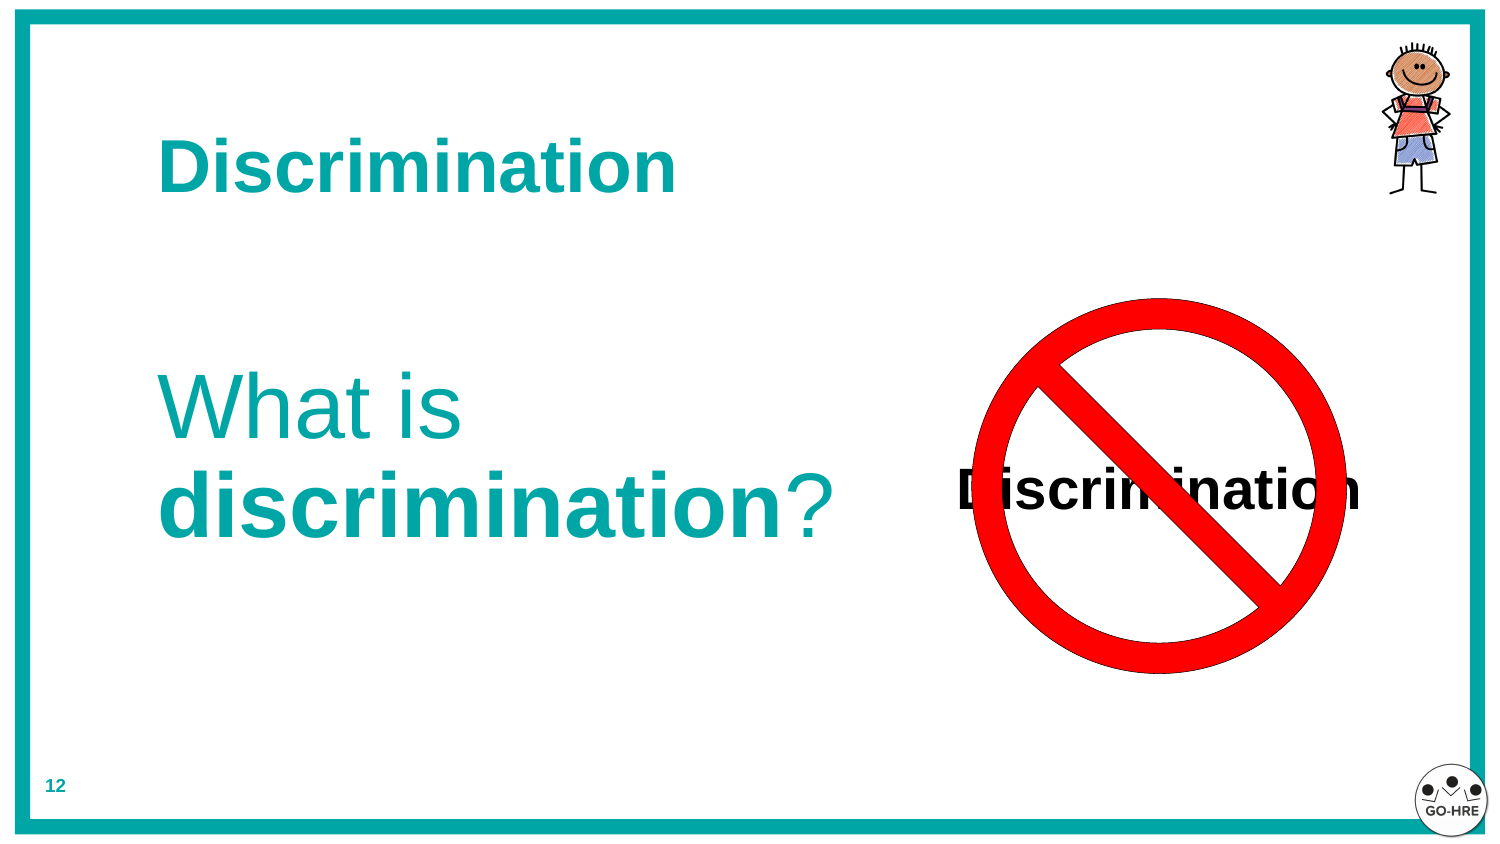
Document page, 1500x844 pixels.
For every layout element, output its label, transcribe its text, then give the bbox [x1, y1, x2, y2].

picture [1414, 763, 1490, 839]
list What is discrimination? [142, 157, 896, 760]
title Discrimination [142, 86, 1401, 237]
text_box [933, 298, 1385, 674]
slide_number 12 [30, 754, 121, 819]
picture [1372, 25, 1458, 206]
